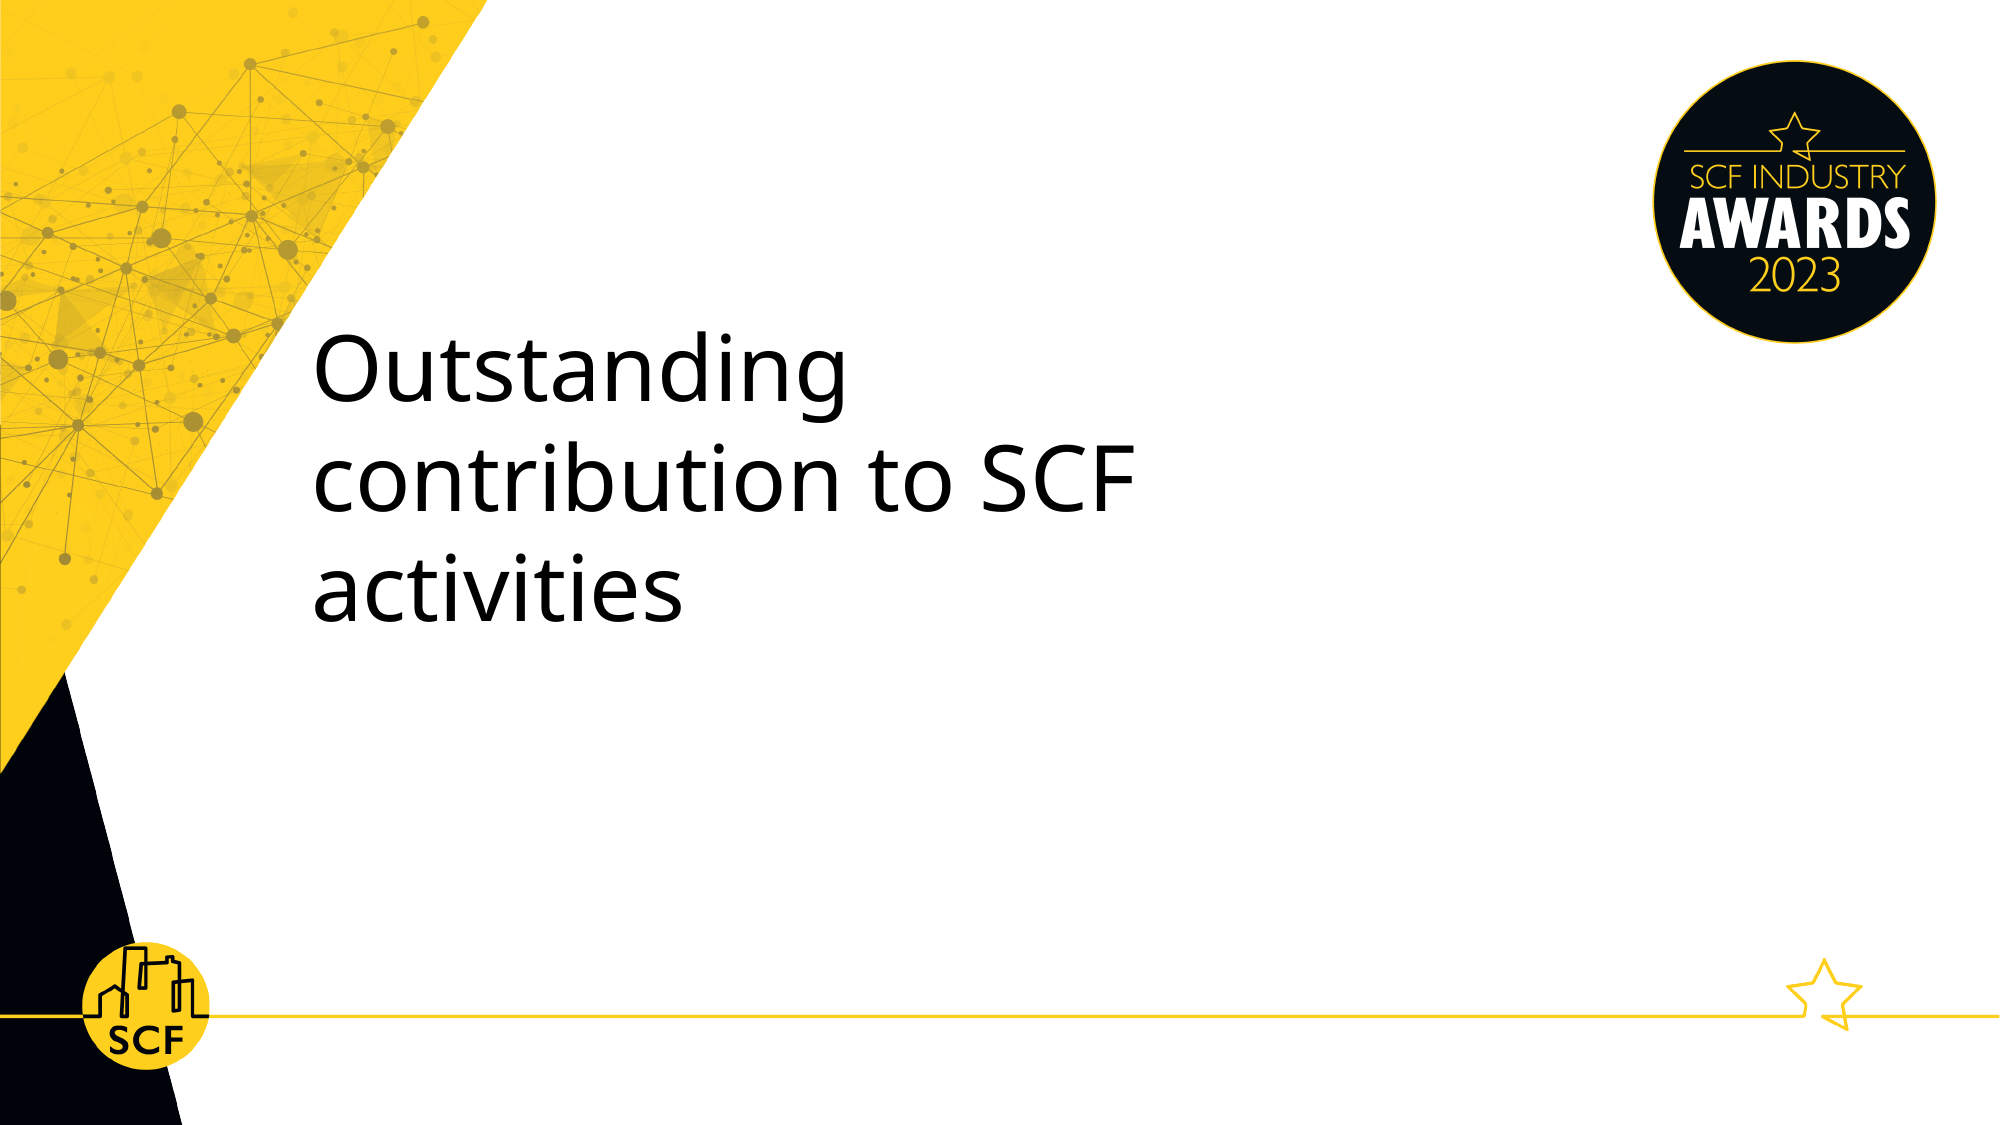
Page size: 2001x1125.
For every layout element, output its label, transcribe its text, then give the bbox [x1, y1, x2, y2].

picture [0, 0, 2000, 1125]
text_box Outstanding contribution to SCF activities [296, 302, 1422, 647]
